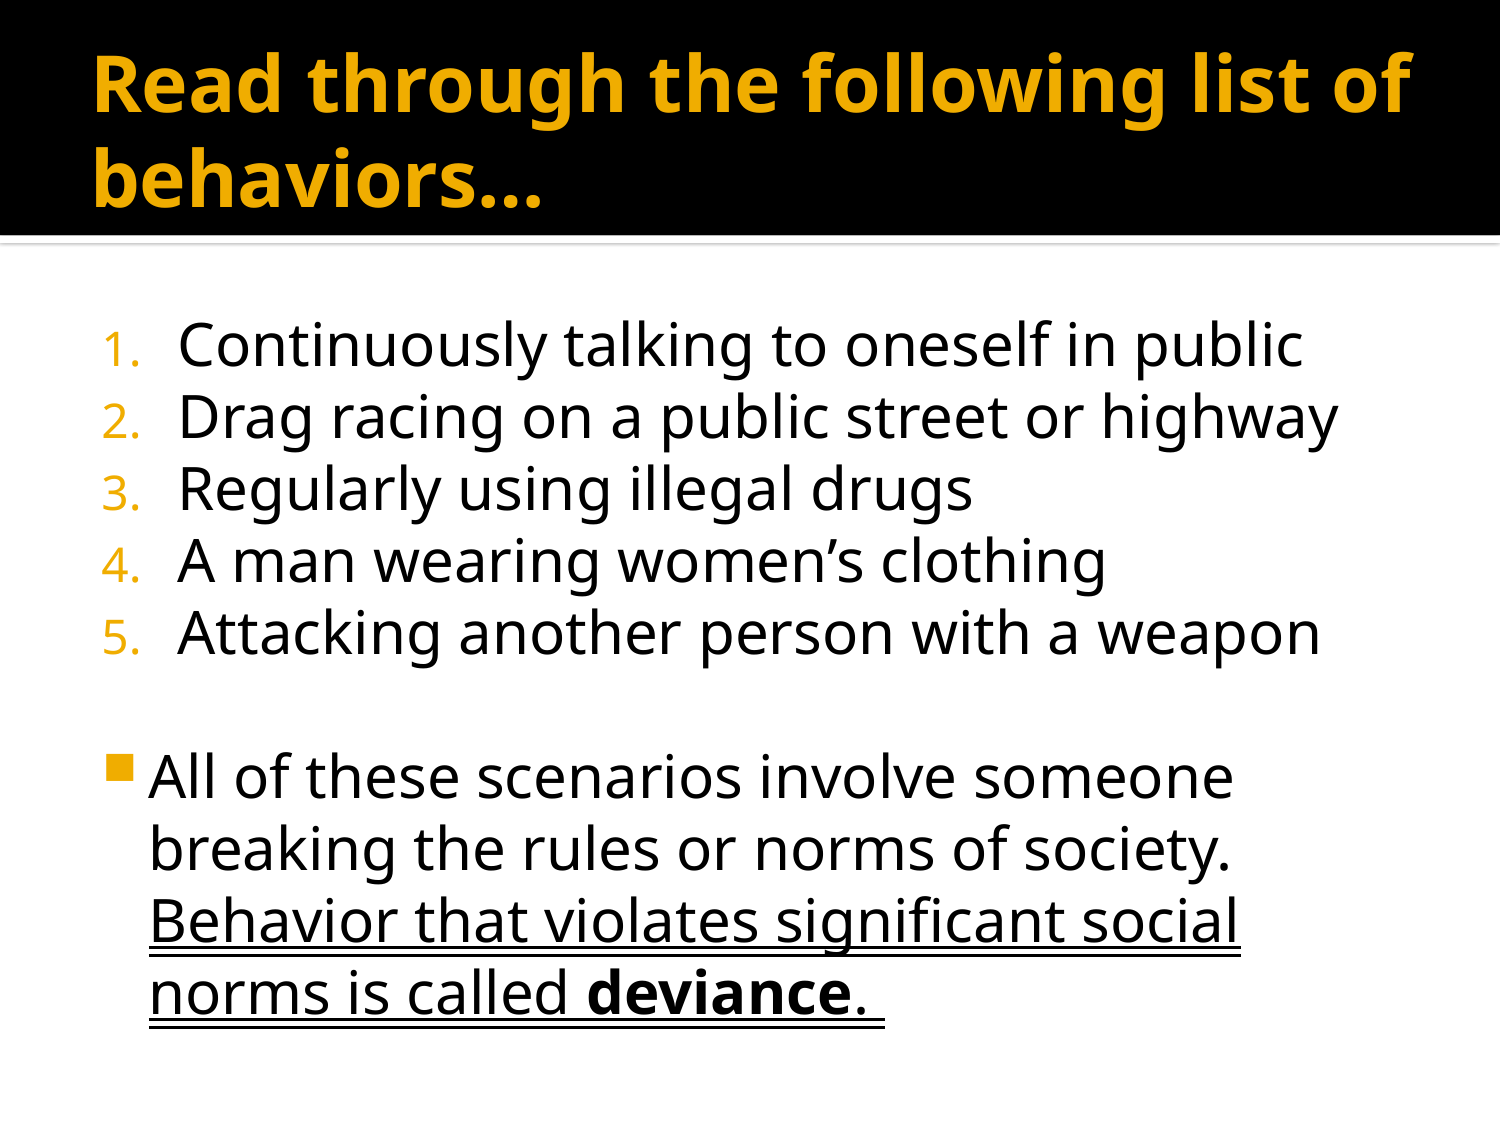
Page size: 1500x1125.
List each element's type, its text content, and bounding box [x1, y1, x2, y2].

list Continuously talking to oneself in public Drag racing on a public street or highway Regularly using illegal drugs A man wearing women’s clothing Attacking another person with a weapon All of these scenarios involve someone breaking the rules or norms of society. Behavior that violates significant social norms is called deviance. [75, 291, 1425, 1050]
title Read through the following list of behaviors… [75, 25, 1425, 231]
